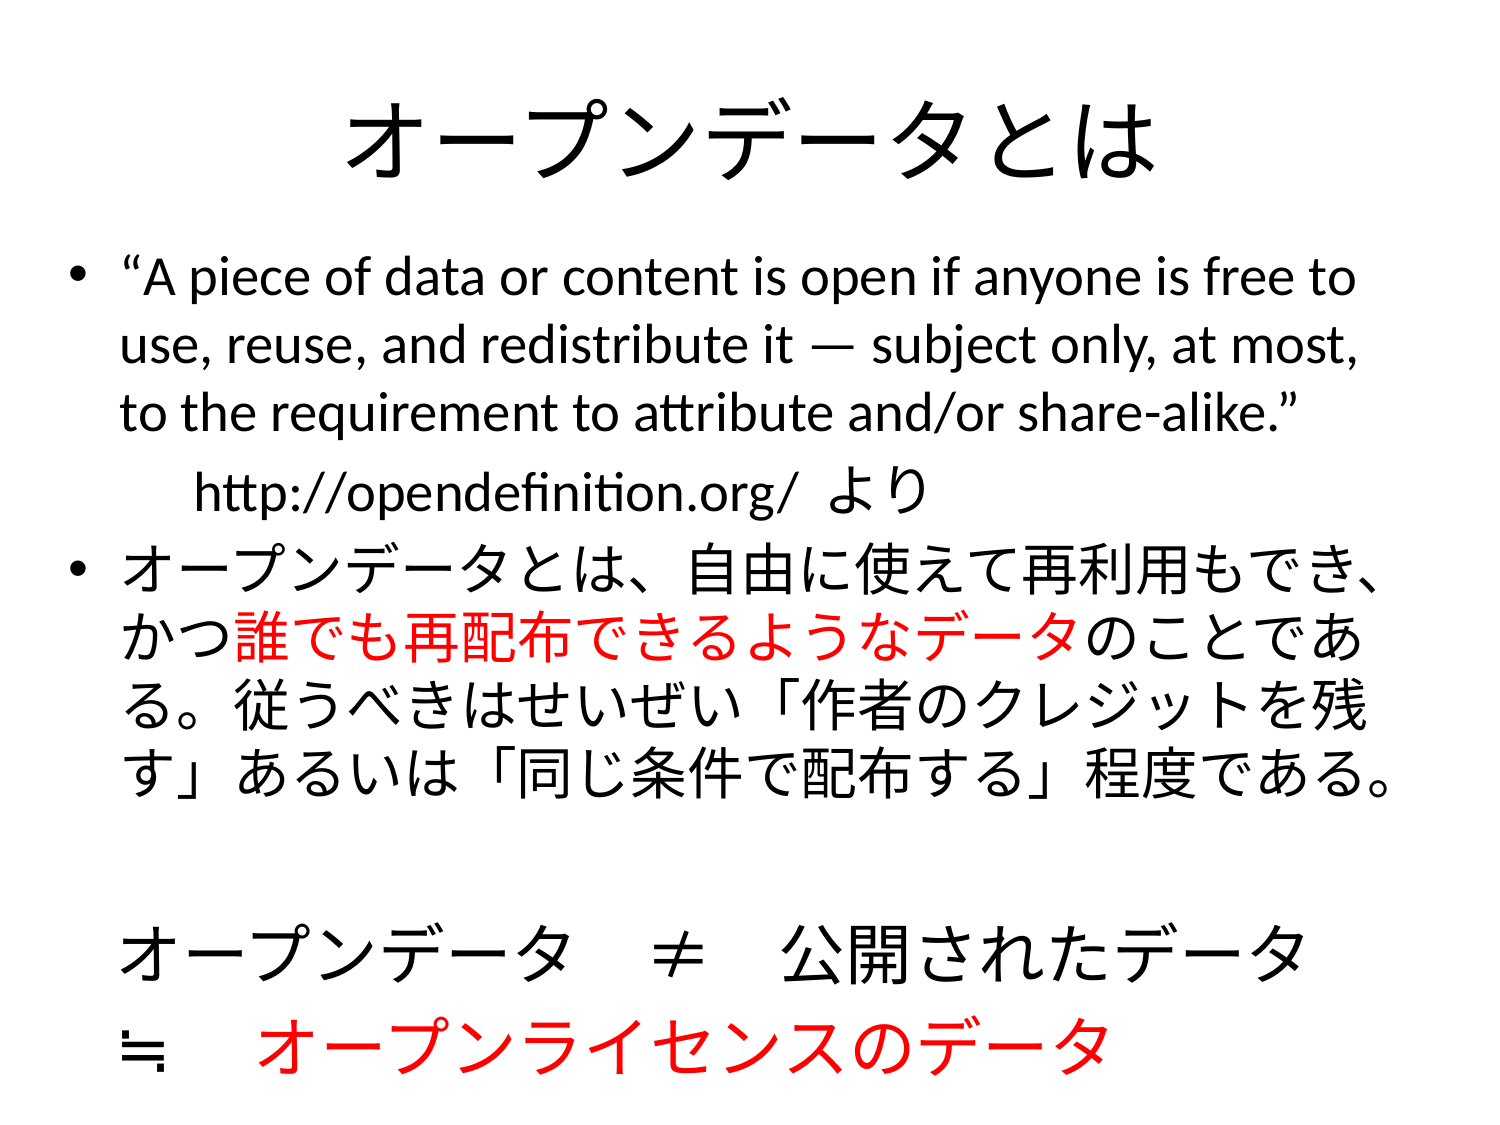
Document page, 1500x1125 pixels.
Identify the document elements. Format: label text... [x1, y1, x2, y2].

title オープンデータとは [75, 45, 1425, 233]
text_box オープンデータ ≠ 公開されたデータ ≒ オープンライセンスのデータ [100, 905, 1459, 1094]
list “A piece of data or content is open if anyone is free to use, reuse, and redistribute it — subject only, at most, to the requirement to attribute and/or share-alike.” http://opendefinition.org/ より オープンデータとは、自由に使えて再利用もでき、かつ誰でも再配布できるようなデータのことである。従うべきはせいぜい「作者のクレジットを残す」あるいは「同じ条件で配布する」程度である。 [53, 231, 1400, 893]
